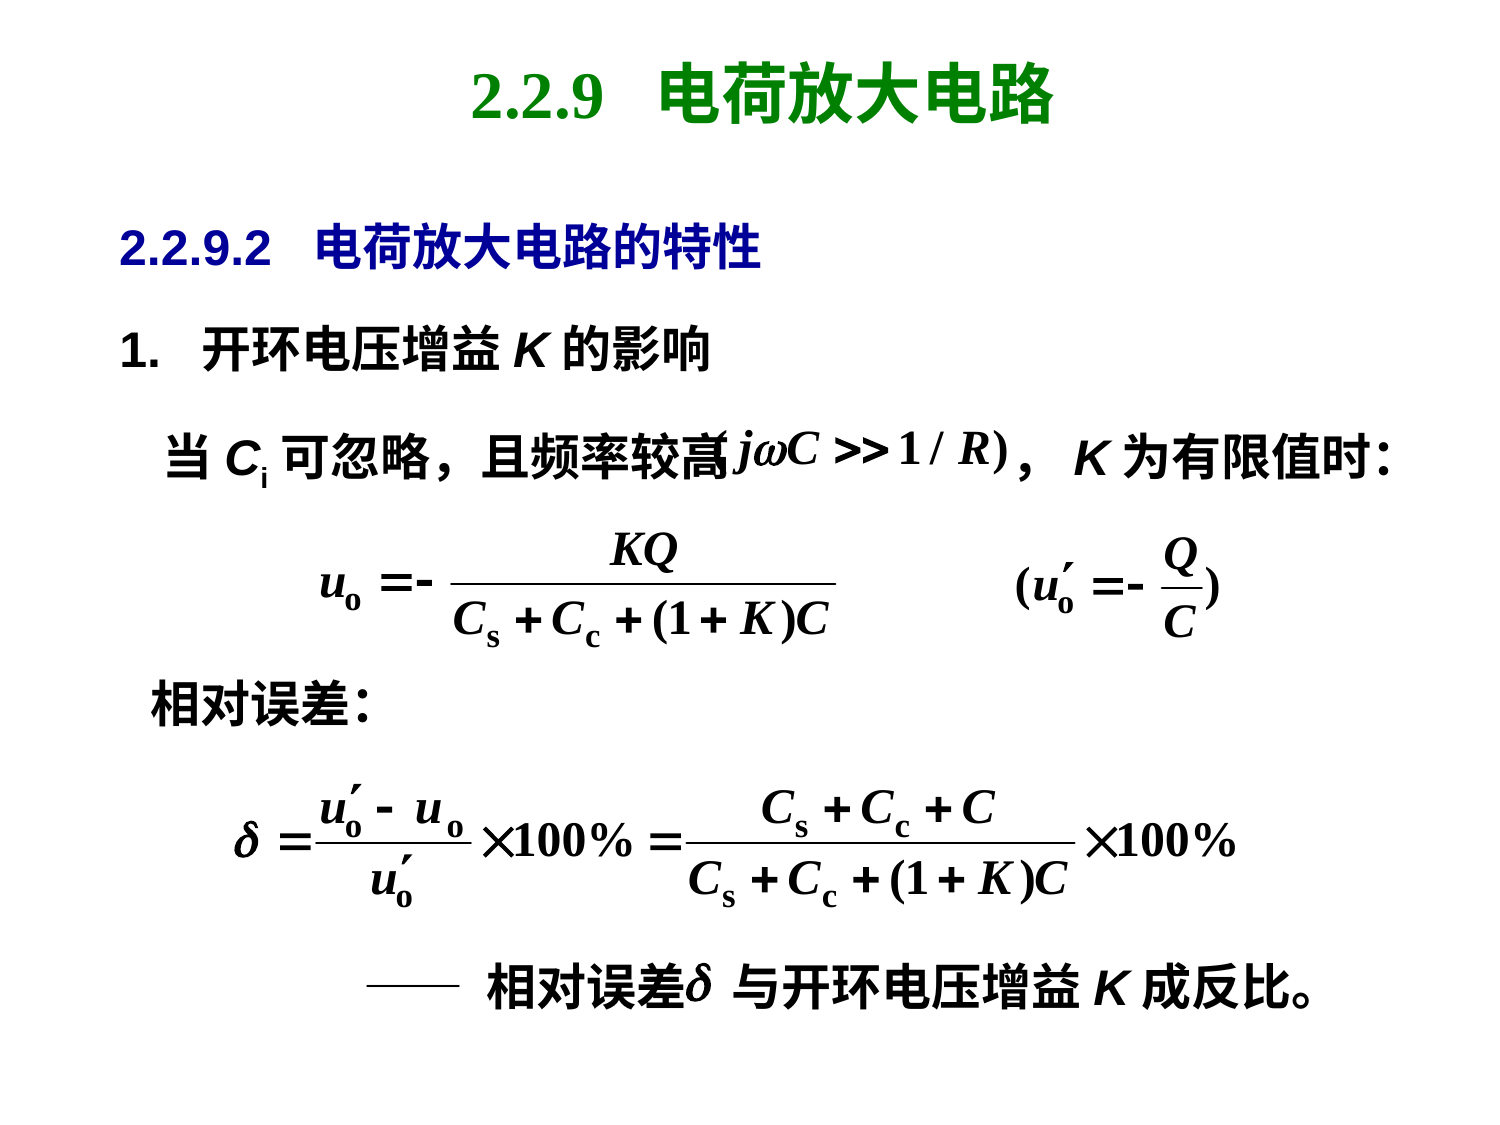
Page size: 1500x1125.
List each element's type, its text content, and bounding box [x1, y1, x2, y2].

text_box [312, 519, 846, 651]
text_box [135, 652, 1400, 1018]
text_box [1009, 524, 1228, 646]
text_box 1. 开环电压增益K的影响 [104, 297, 1121, 385]
title 2.2.9 电荷放大电路 [70, 44, 1422, 232]
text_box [706, 422, 1017, 487]
text_box 2.2.9.2 电荷放大电路的特性 [104, 196, 1463, 315]
text_box 当Ci可忽略，且频率较高 ，K为有限值时： [147, 404, 1453, 502]
